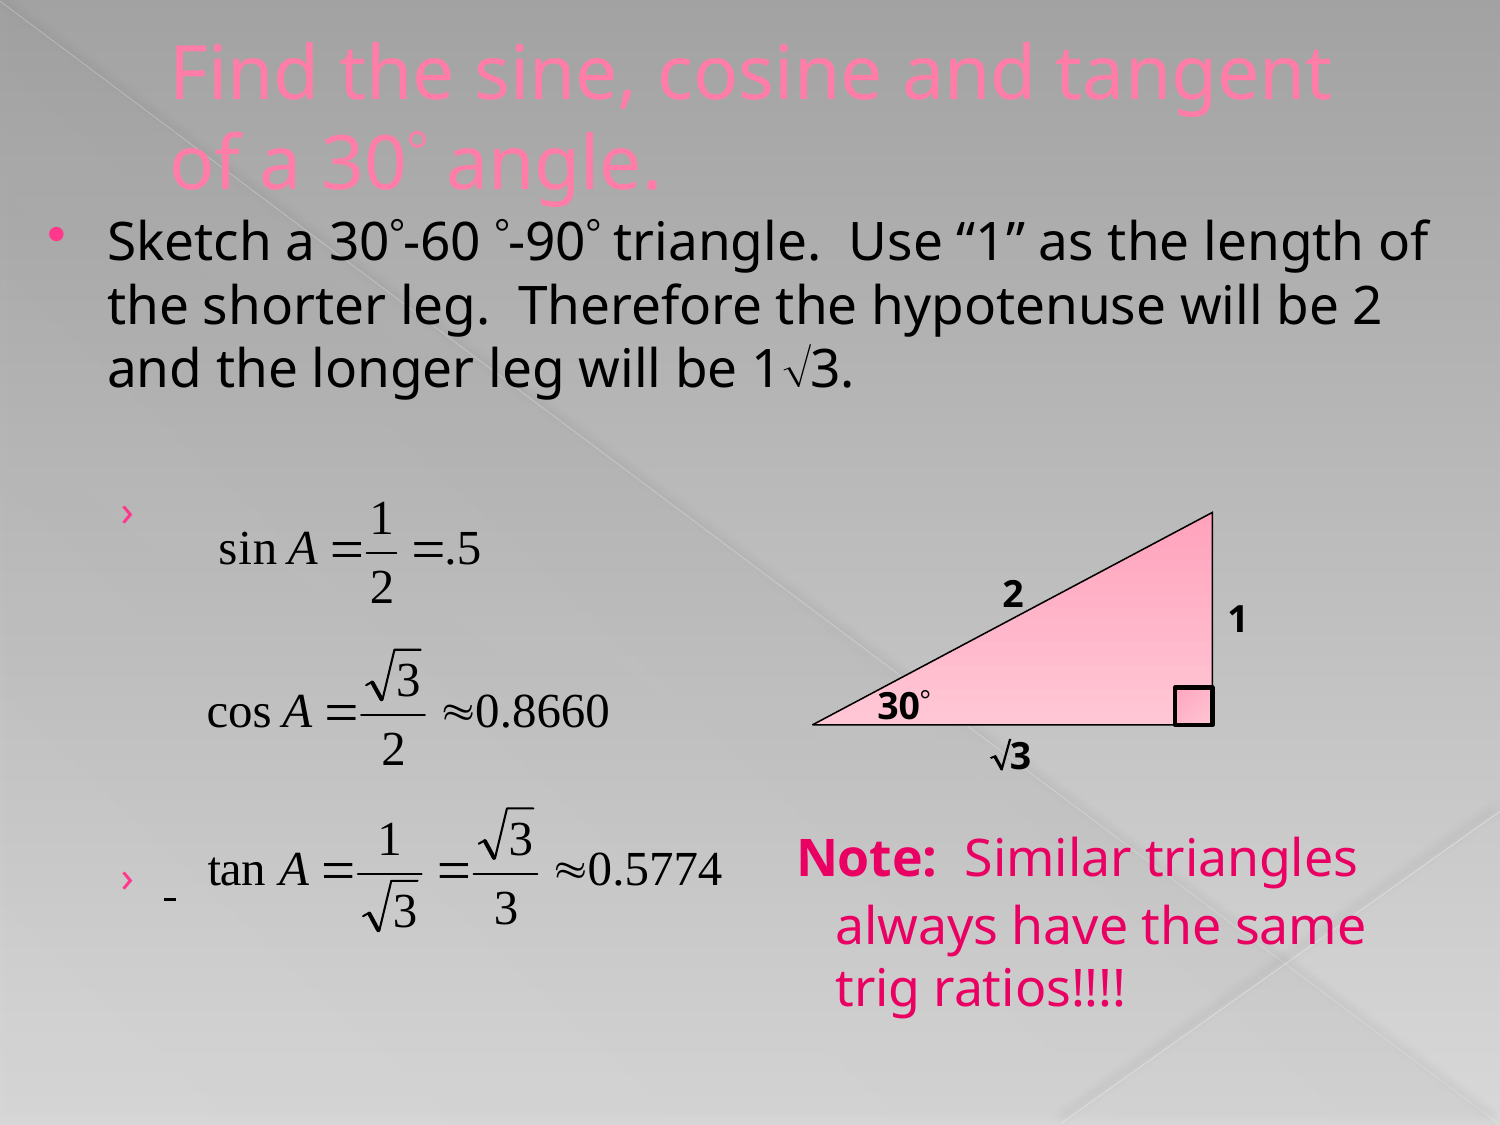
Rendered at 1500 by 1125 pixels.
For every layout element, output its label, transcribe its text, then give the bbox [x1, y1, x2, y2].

text_box 2 [987, 562, 1088, 623]
text_box Note: Similar triangles always have the same trig ratios!!!! [750, 787, 1450, 1025]
title Find the sine, cosine and tangent of a 30 angle. [75, 0, 1425, 200]
text_box 3 [975, 724, 1075, 785]
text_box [199, 637, 617, 777]
text_box 30 [862, 674, 963, 735]
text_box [198, 795, 730, 944]
text_box [908, 512, 1213, 725]
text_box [212, 487, 490, 615]
text_box 1 [1212, 587, 1275, 648]
list Sketch a 30-60 -90 triangle. Use “1” as the length of the shorter leg. Therefore the hypotenuse will be 2 and the longer leg will be 13. [24, 200, 1475, 1063]
text_box [812, 698, 862, 725]
text_box [1173, 685, 1215, 727]
